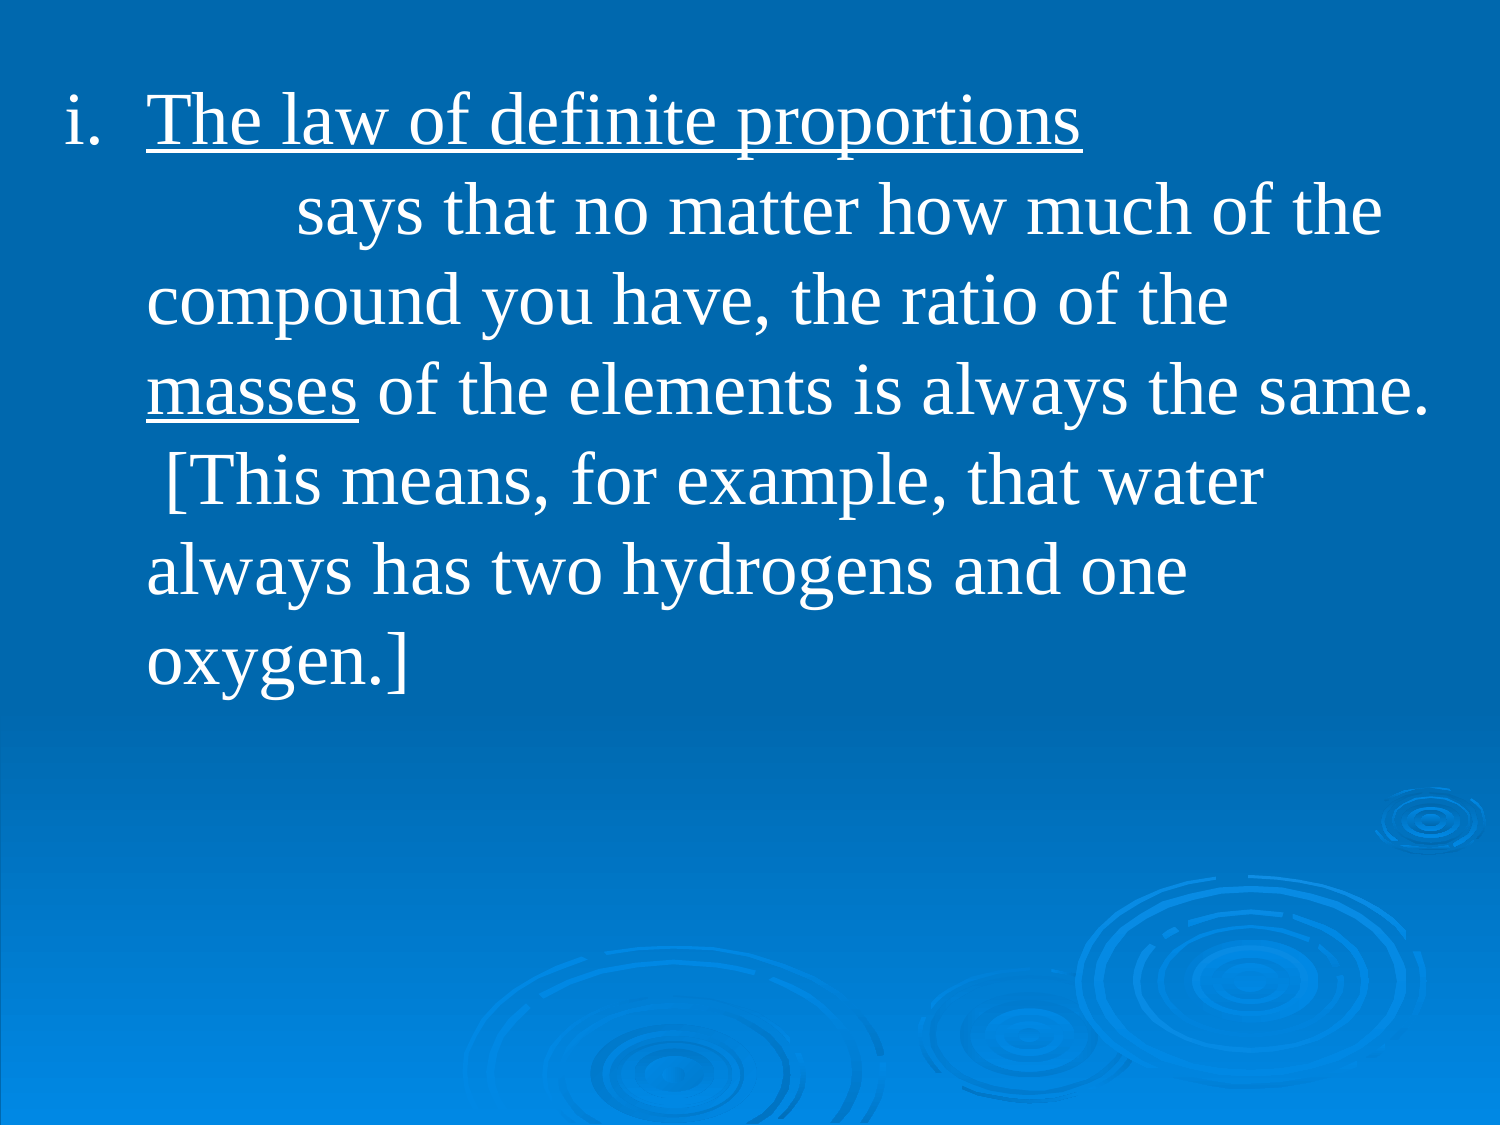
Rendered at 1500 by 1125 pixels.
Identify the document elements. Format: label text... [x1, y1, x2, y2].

text_box The law of definite proportions says that no matter how much of the compound you have, the ratio of the masses of the elements is always the same. [This means, for example, that water always has two hydrogens and one oxygen.] [50, 62, 1450, 708]
